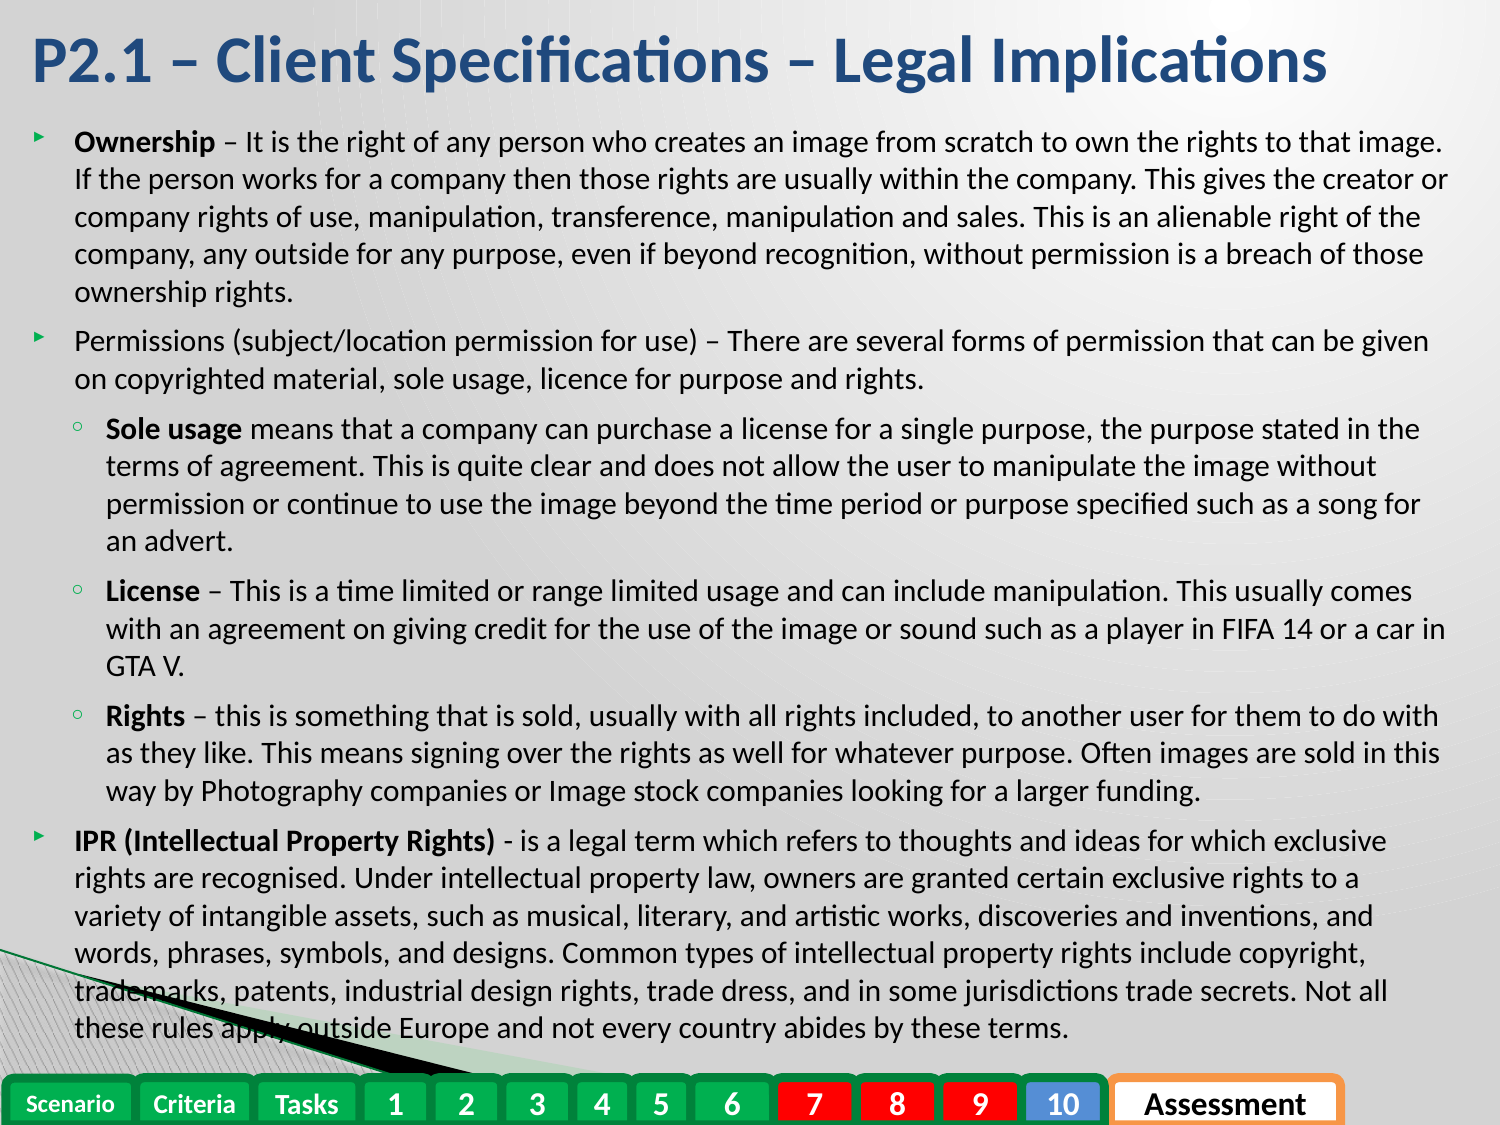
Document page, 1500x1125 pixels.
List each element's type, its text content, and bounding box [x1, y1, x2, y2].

text_box P2.1 – Client Specifications – Legal Implications [17, 19, 1489, 94]
list Ownership – It is the right of any person who creates an image from scratch to own the rights to that image. If the person works for a company then those rights are usually within the company. This gives the creator or company rights of use, manipulation, transference, manipulation and sales. This is an alienable right of the company, any outside for any purpose, even if beyond recognition, without permission is a breach of those ownership rights. Permissions (subject/location permission for use) – There are several forms of permission that can be given on copyrighted material, sole usage, licence for purpose and rights. Sole usage means that a company can purchase a license for a single purpose, the purpose stated in the terms of agreement. This is quite clear and does not allow the user to manipulate the image without permission or continue to use the image beyond the time period or purpose specified such as a song for an advert. License – This is a time limited or range limited usage and can include manipulation. This usually comes with an agreement on giving credit for the use of the image or sound such as a player in FIFA 14 or a car in GTA V. Rights – this is something that is sold, usually with all rights included, to another user for them to do with as they like. This means signing over the rights as well for whatever purpose. Often images are sold in this way by Photography companies or Image stock companies looking for a larger funding. IPR (Intellectual Property Rights) - is a legal term which refers to thoughts and ideas for which exclusive rights are recognised. Under intellectual property law, owners are granted certain exclusive rights to a variety of intangible assets, such as musical, literary, and artistic works, discoveries and inventions, and words, phrases, symbols, and designs. Common types of intellectual property rights include copyright, trademarks, patents, industrial design rights, trade dress, and in some jurisdictions trade secrets. Not all these rules apply outside Europe and not every country abides by these terms. [17, 113, 1471, 1012]
